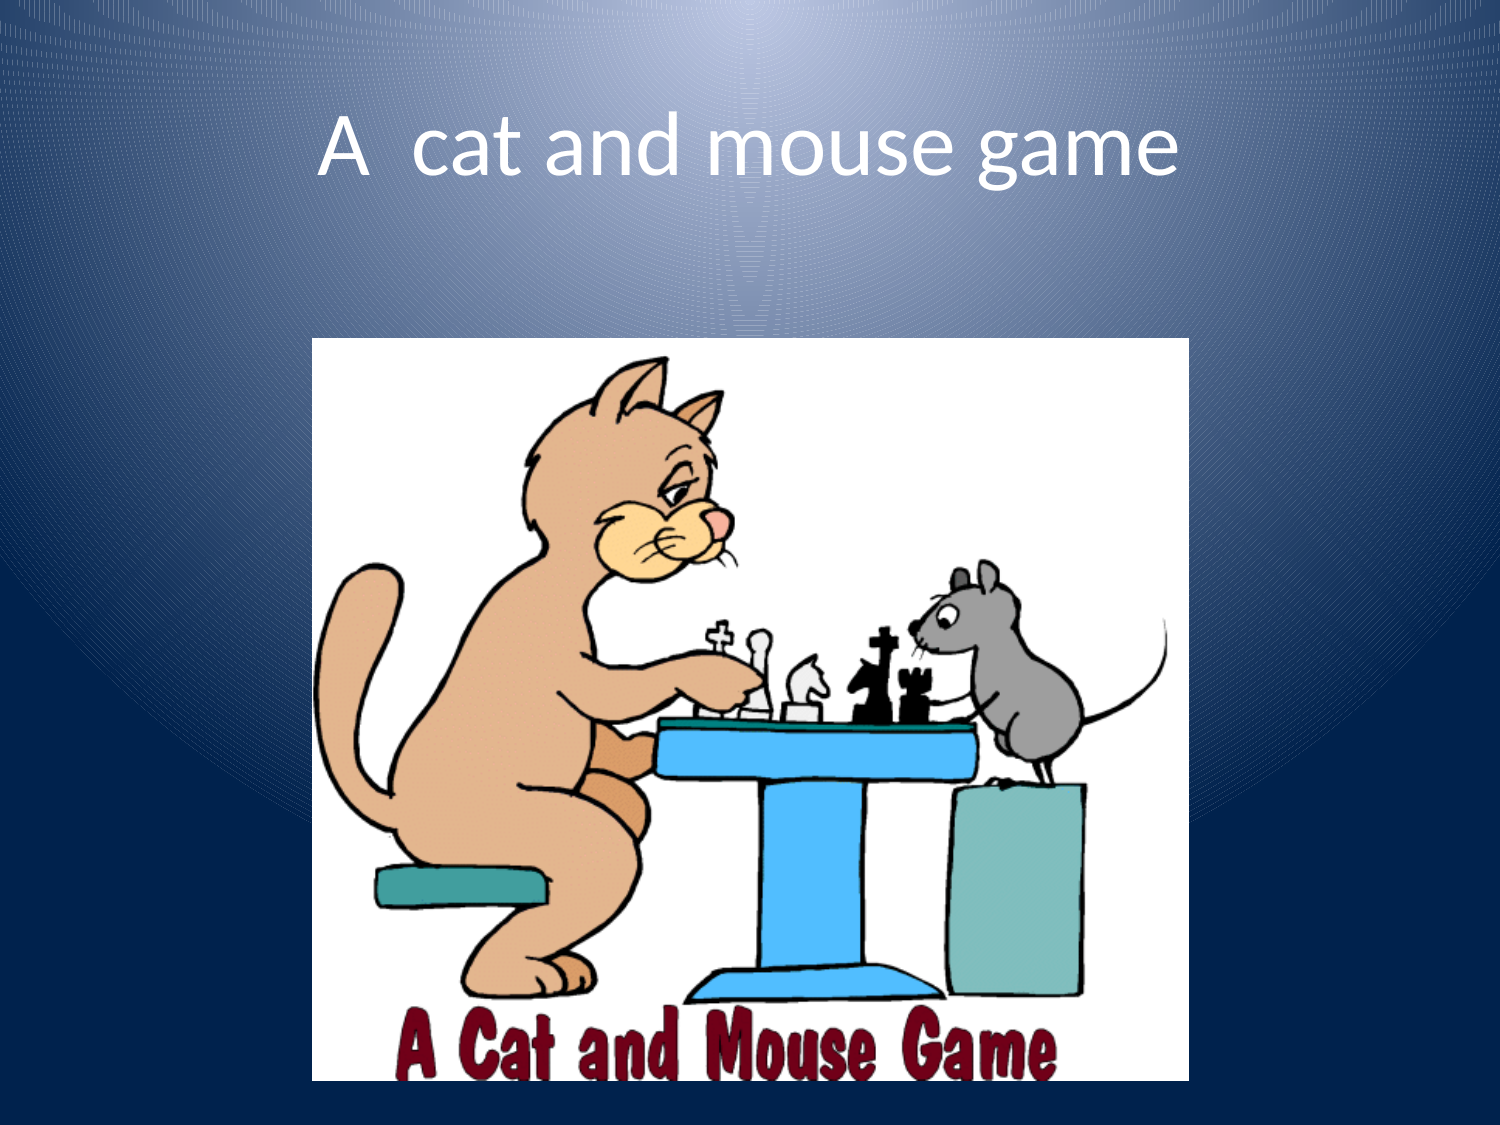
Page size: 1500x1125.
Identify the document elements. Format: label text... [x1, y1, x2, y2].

title A cat and mouse game [75, 45, 1425, 233]
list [312, 337, 1189, 1081]
